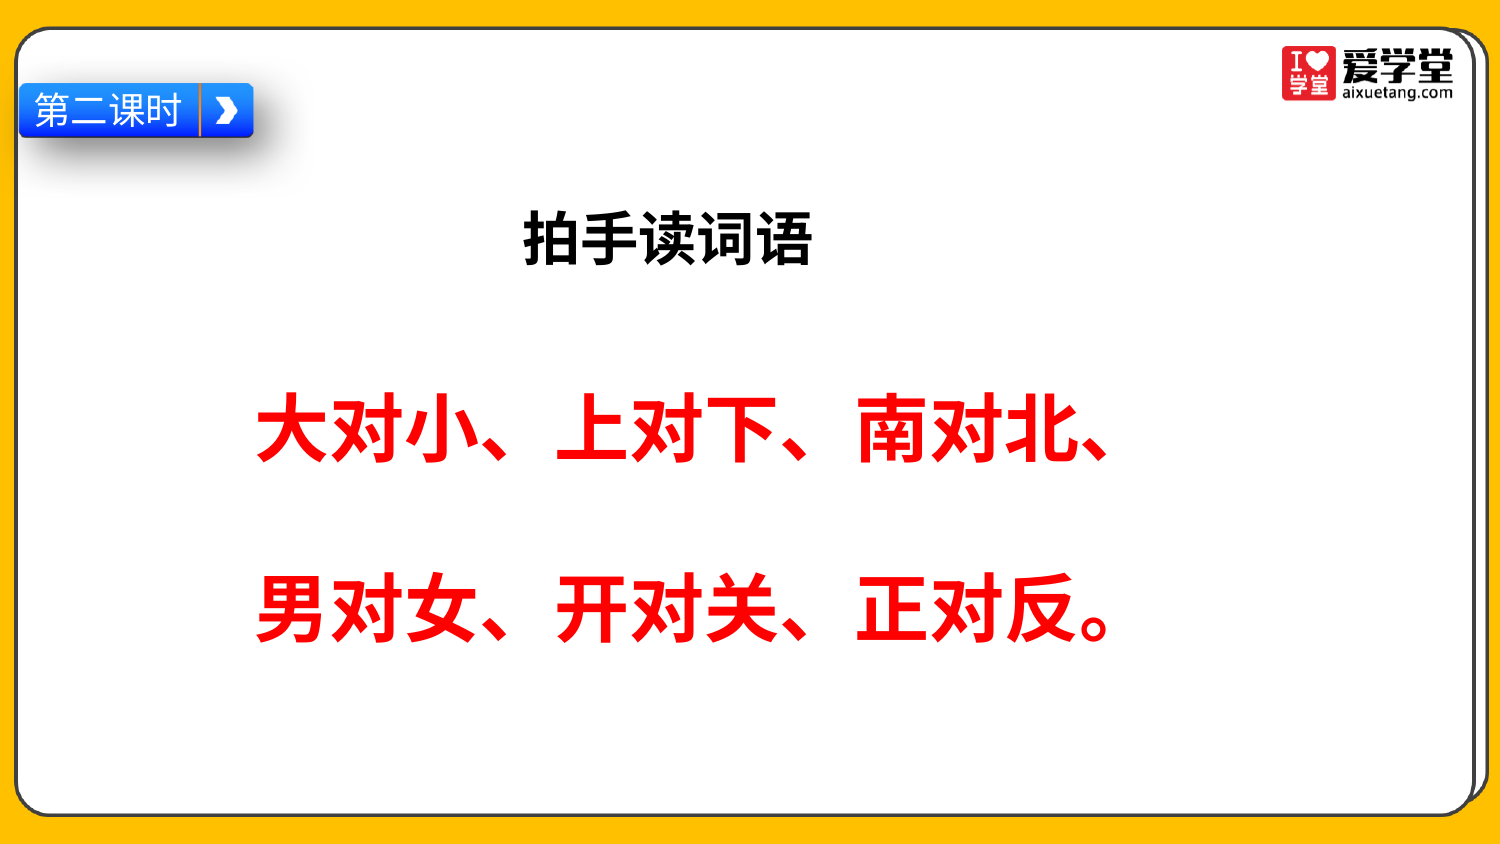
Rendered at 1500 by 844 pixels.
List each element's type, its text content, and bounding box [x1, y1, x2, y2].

text_box 大对小、上对下、南对北、 男对女、开对关、正对反。 [246, 376, 1149, 656]
text_box 拍手读词语 [513, 197, 831, 276]
picture [0, 0, 1500, 844]
